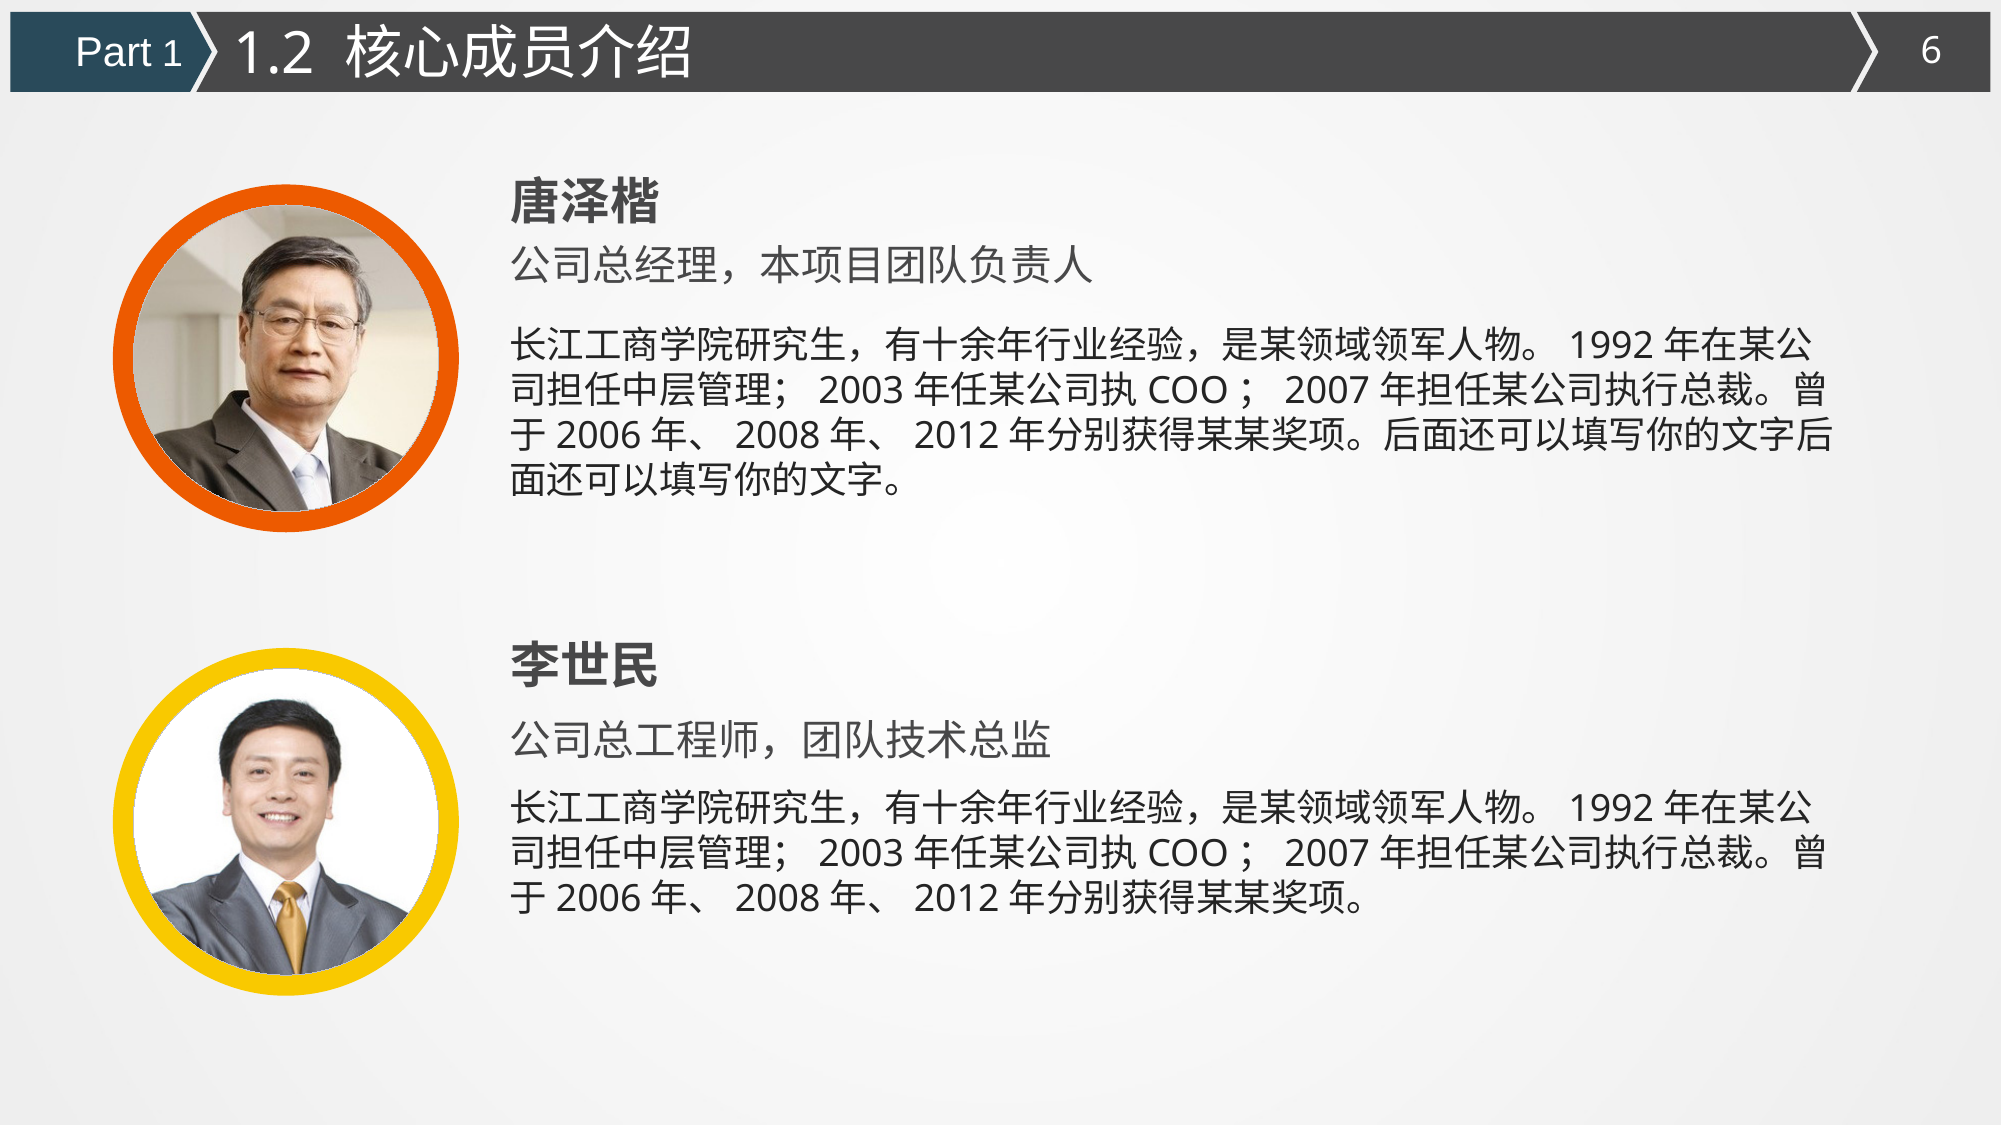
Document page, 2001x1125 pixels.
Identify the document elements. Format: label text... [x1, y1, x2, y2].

text_box [112, 184, 459, 533]
text_box 长江工商学院研究生，有十余年行业经验，是某领域领军人物。1992年在某公司担任中层管理；2003年任某公司执COO；2007年担任某公司执行总裁。曾于2006年、2008年、2012年分别获得某某奖项。 [494, 776, 1863, 927]
text_box 李世民 [495, 625, 749, 701]
text_box Part 1 [22, 17, 198, 83]
text_box 公司总经理，本项目团队负责人 [494, 231, 1674, 297]
text_box 唐泽楷 [495, 162, 749, 237]
text_box [112, 647, 459, 996]
text_box 公司总工程师，团队技术总监 [494, 706, 1674, 772]
text_box [133, 668, 439, 976]
picture [0, 0, 2001, 1125]
text_box 长江工商学院研究生，有十余年行业经验，是某领域领军人物。1992年在某公司担任中层管理；2003年任某公司执COO；2007年担任某公司执行总裁。曾于2006年、2008年、2012年分别获得某某奖项。后面还可以填写你的文字后面还可以填写你的文字。 [494, 313, 1863, 509]
text_box [133, 204, 439, 512]
text_box 1.2 核心成员介绍 [218, 7, 1046, 93]
